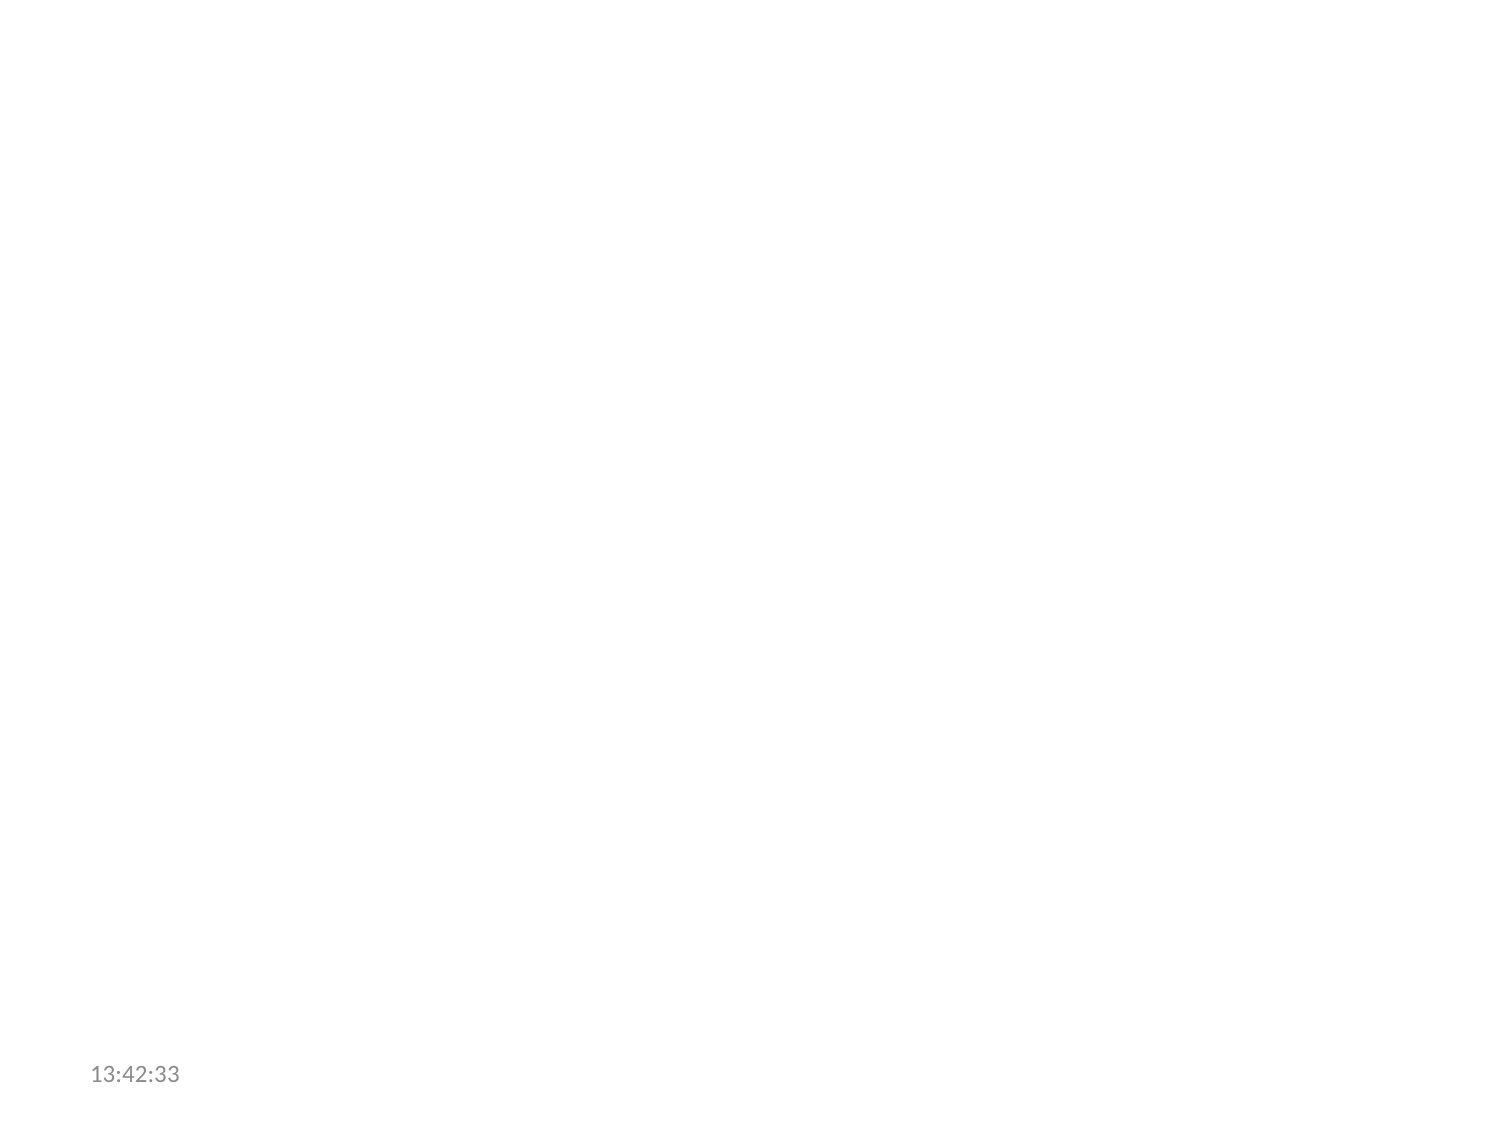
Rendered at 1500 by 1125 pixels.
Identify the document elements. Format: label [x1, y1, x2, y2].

slide_number [75, 1042, 425, 1103]
